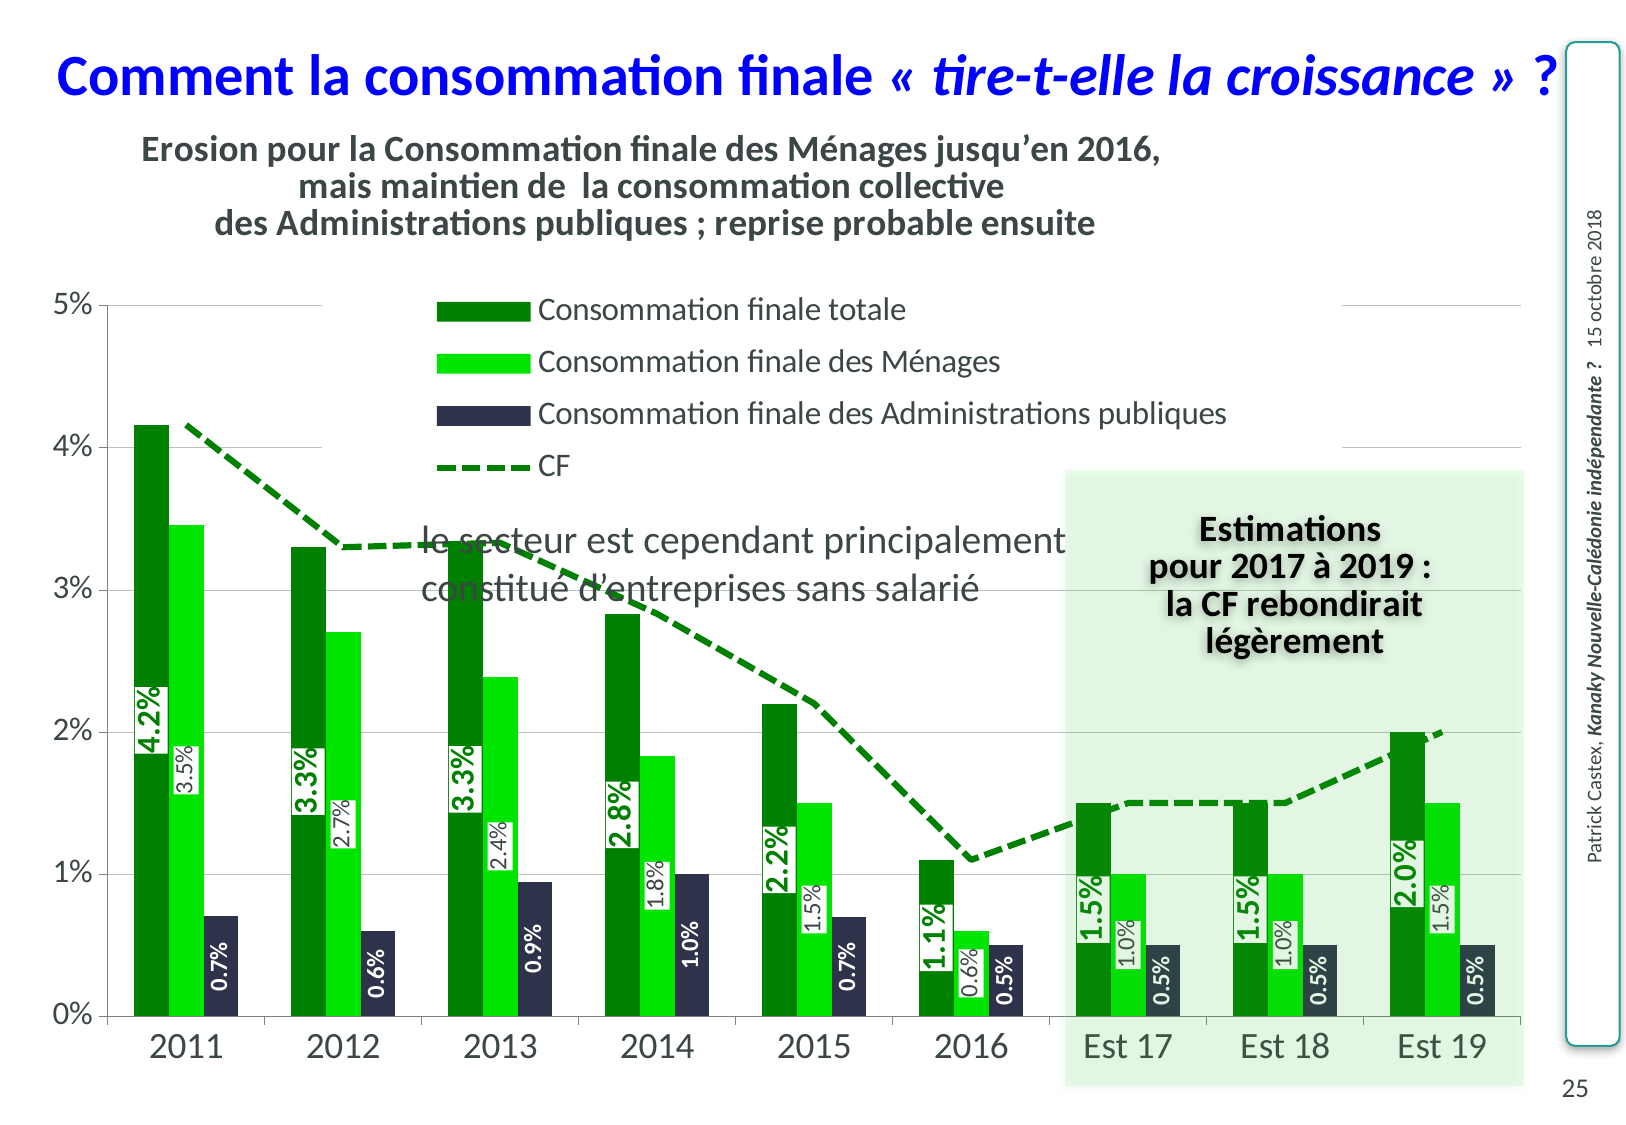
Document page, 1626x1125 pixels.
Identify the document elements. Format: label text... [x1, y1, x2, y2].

chart [46, 122, 1535, 1101]
title Comment la consommation finale « tire-t-elle la croissance » ? [29, 27, 1591, 123]
